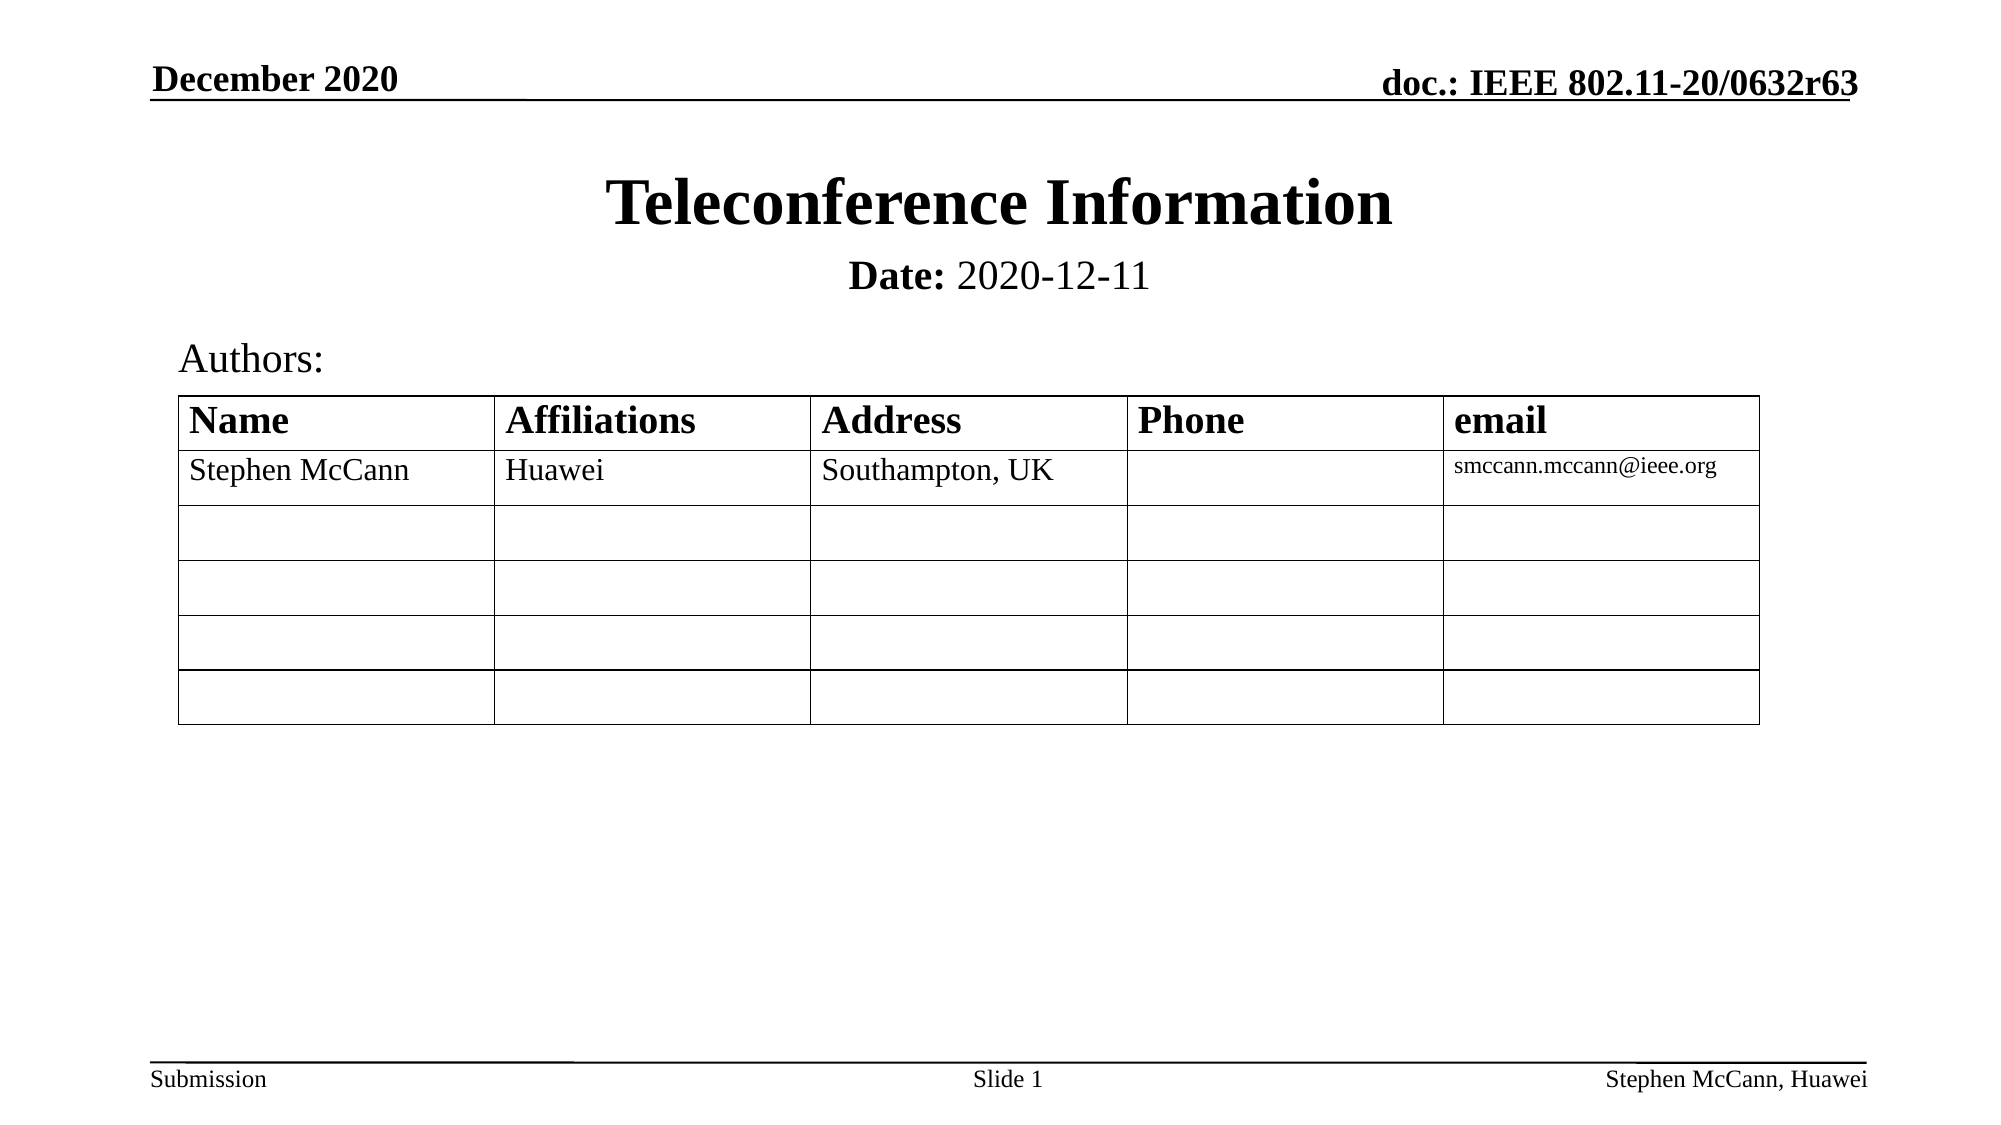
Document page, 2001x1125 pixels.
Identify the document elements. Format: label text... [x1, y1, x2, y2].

subtitle Date: 2020-12-11 [299, 239, 1701, 319]
slide_number Slide 1 [950, 1061, 1067, 1123]
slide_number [152, 54, 563, 100]
footer Stephen McCann, Huawei [1171, 1061, 1869, 1093]
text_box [163, 395, 1809, 794]
title Teleconference Information [149, 76, 1851, 319]
text_box Authors: [162, 323, 401, 387]
